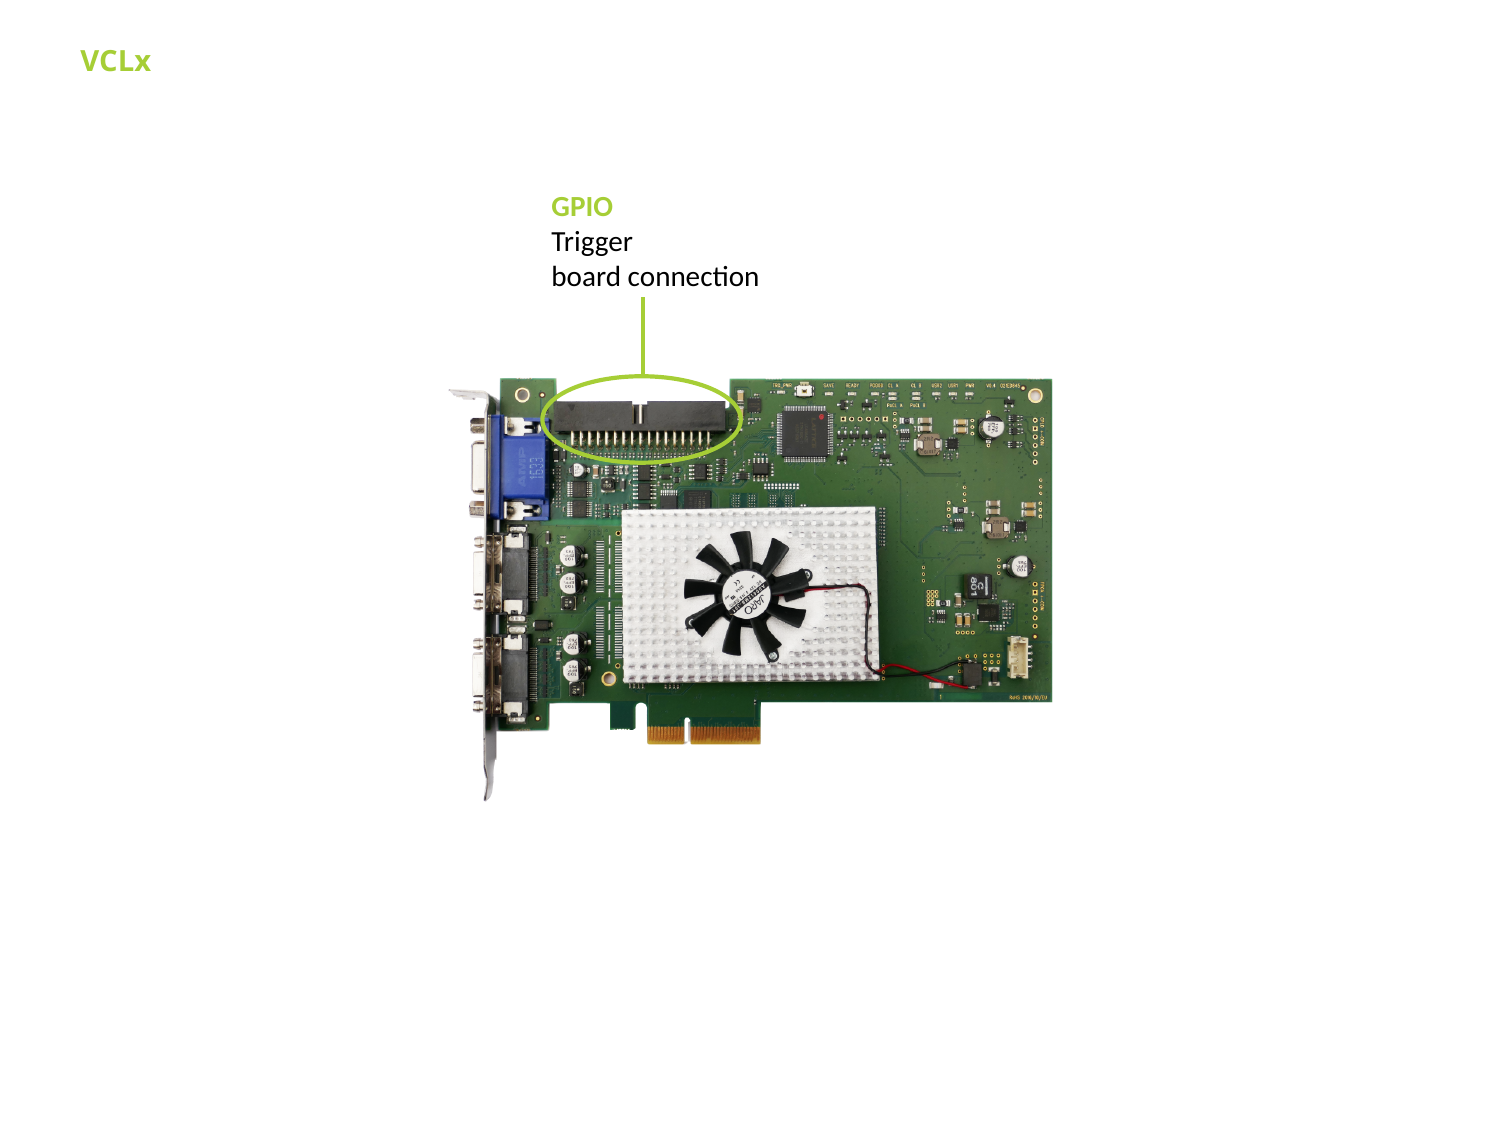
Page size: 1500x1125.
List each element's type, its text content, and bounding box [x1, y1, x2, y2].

text_box VCLx [65, 35, 167, 86]
text_box GPIO Trigger board connection [536, 180, 775, 300]
picture [440, 373, 1057, 805]
